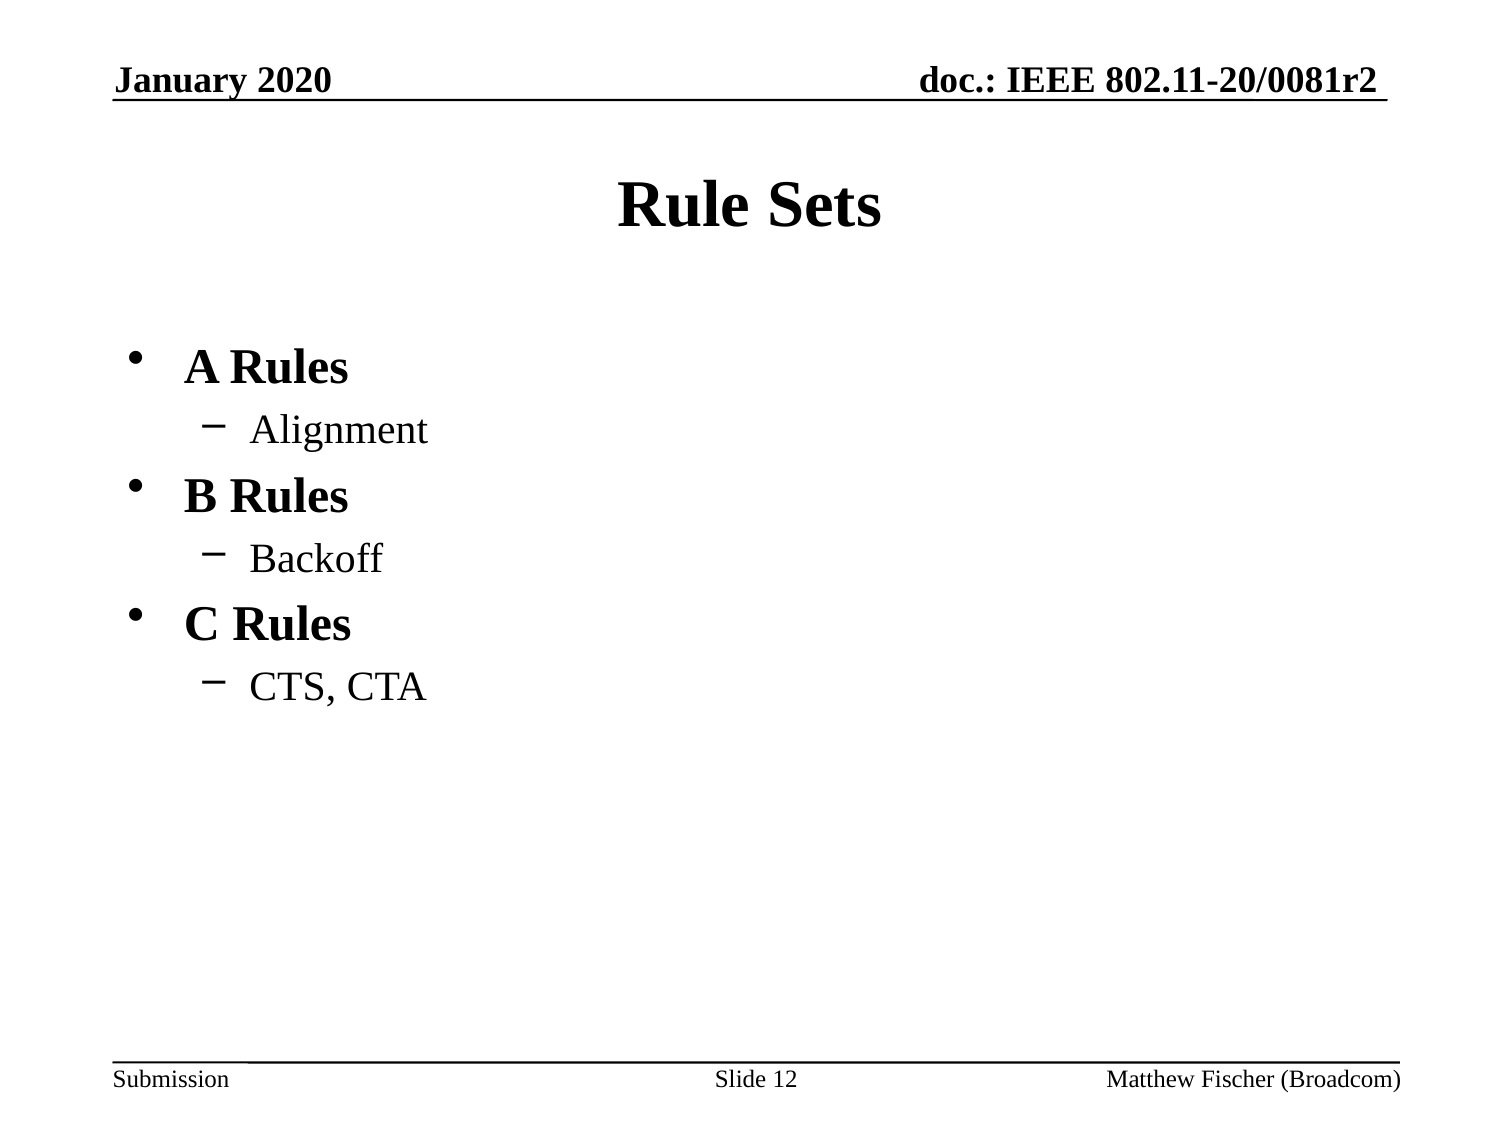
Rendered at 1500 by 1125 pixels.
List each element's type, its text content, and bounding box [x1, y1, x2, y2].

title Rule Sets [112, 112, 1388, 288]
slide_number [114, 54, 335, 101]
list A Rules Alignment B Rules Backoff C Rules CTS, CTA [112, 326, 1388, 1002]
footer Matthew Fischer (Broadcom) [1102, 1061, 1402, 1093]
slide_number Slide 12 [712, 1061, 800, 1093]
